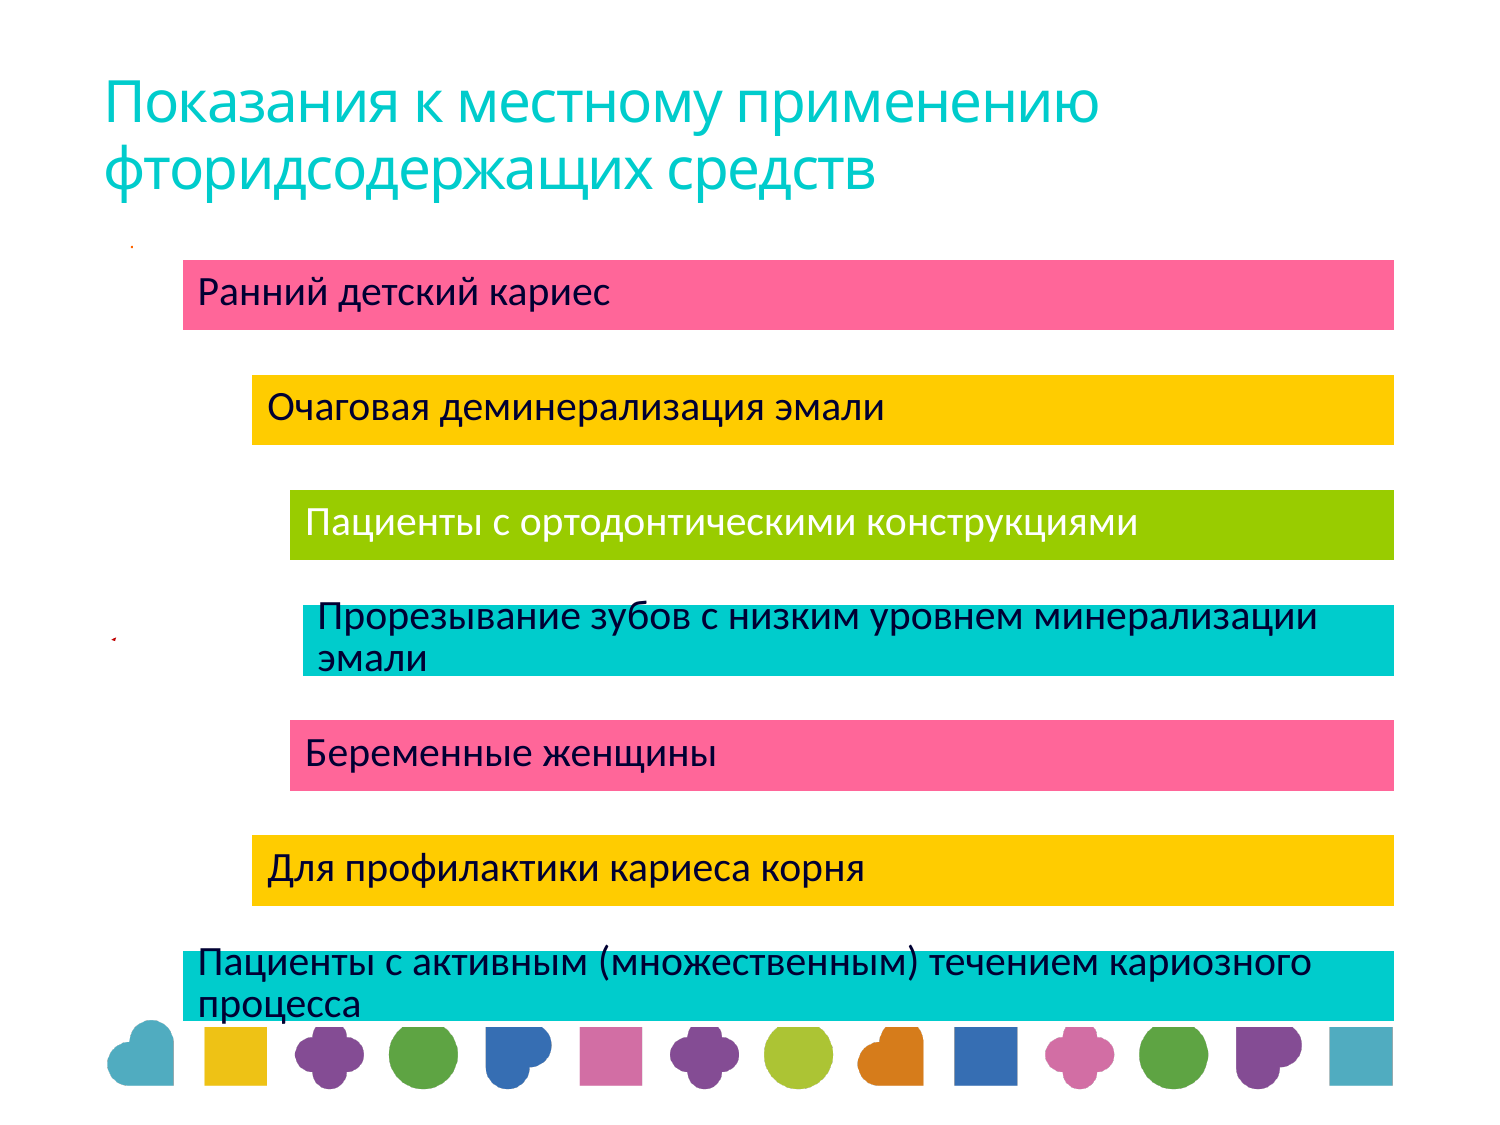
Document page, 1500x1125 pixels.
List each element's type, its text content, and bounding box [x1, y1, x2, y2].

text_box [109, 184, 1397, 1030]
title Показания к местному применению фторидсодержащих средств [103, 59, 1397, 215]
picture [99, 1011, 1400, 1112]
